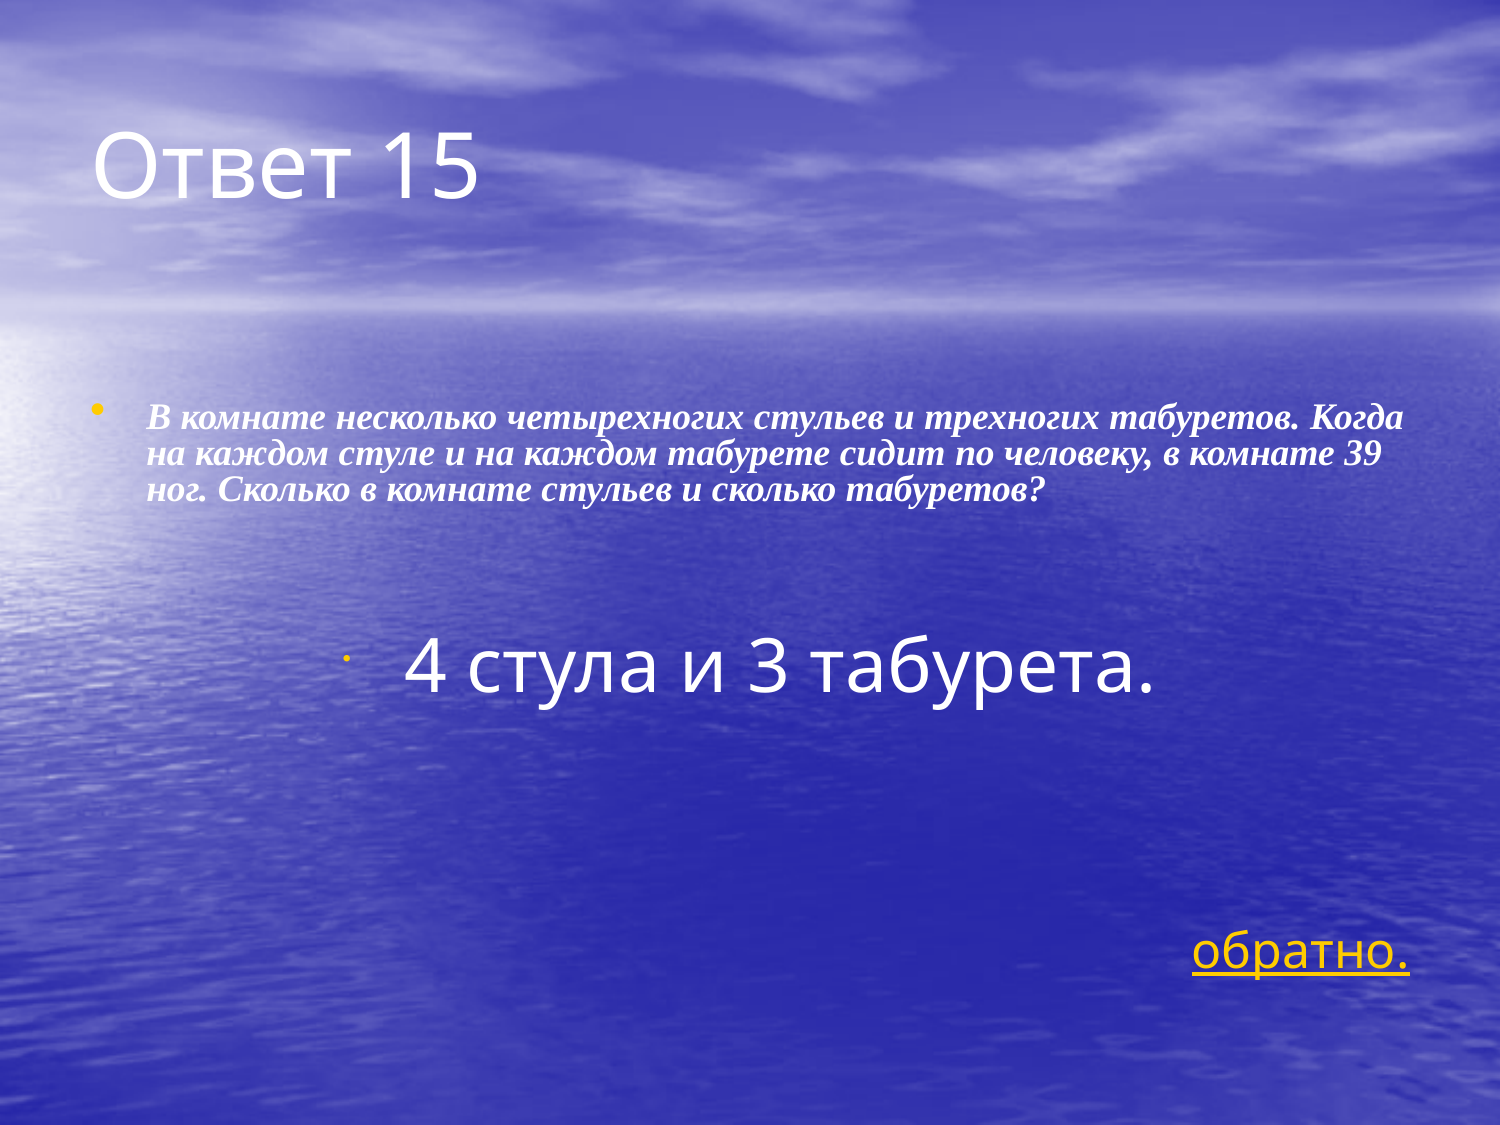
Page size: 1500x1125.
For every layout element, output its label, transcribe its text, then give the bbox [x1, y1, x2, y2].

list В комнате несколько четырехногих стульев и трехногих табуретов. Когда на каждом стуле и на каждом табурете сидит по человеку, в комнате 39 ног. Сколько в комнате стульев и сколько табуретов? 4 стула и 3 табурета. обратно. [74, 312, 1426, 1125]
title Ответ 15 [74, 47, 1426, 276]
